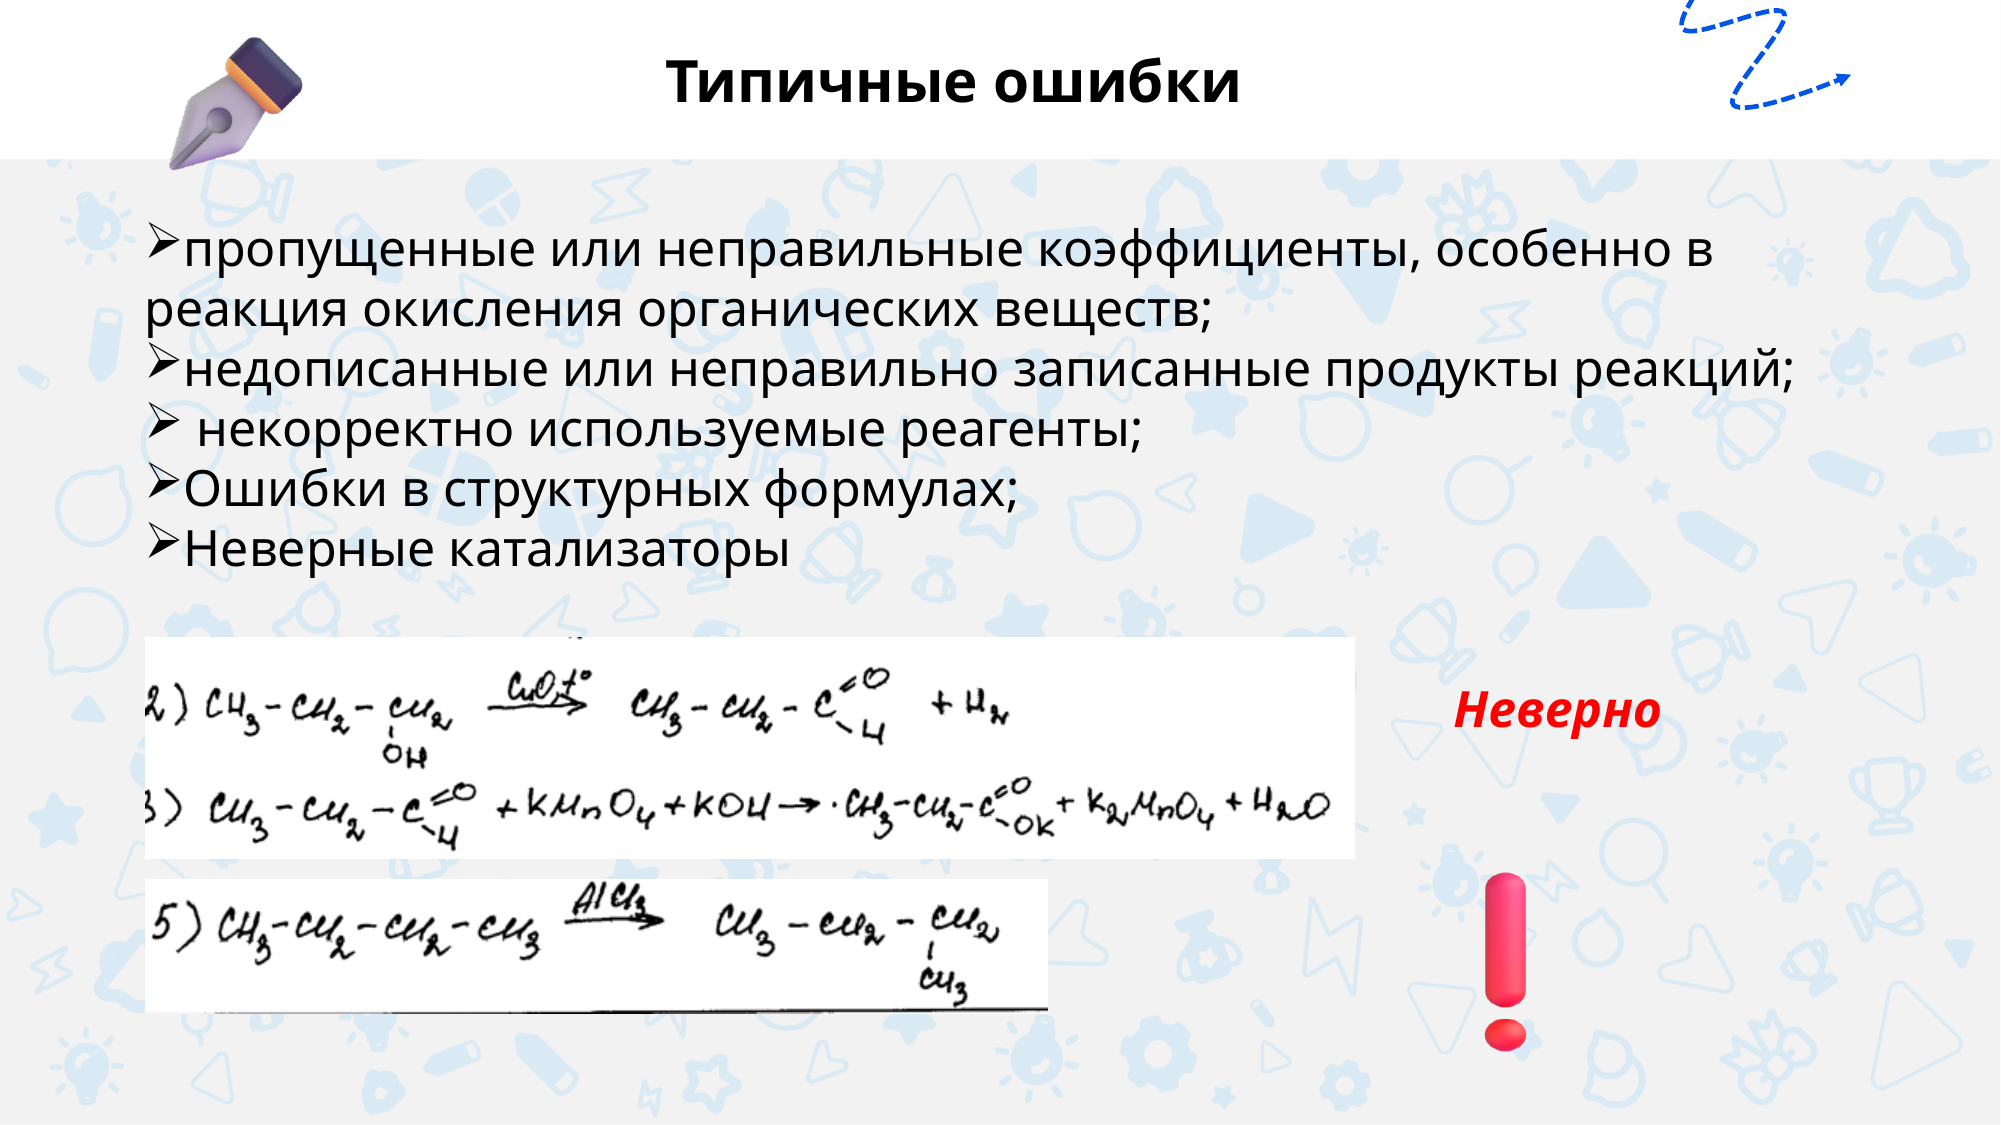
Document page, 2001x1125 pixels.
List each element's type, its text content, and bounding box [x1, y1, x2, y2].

text_box Неверно [1438, 670, 1875, 746]
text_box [0, 0, 2000, 160]
picture [0, 0, 2001, 1125]
text_box пропущенные или неправильные коэффициенты, особенно в реакция окисления органических веществ; недописанные или неправильно записанные продукты реакций; некорректно используемые реагенты; Ошибки в структурных формулах; Неверные катализаторы [129, 209, 1852, 584]
